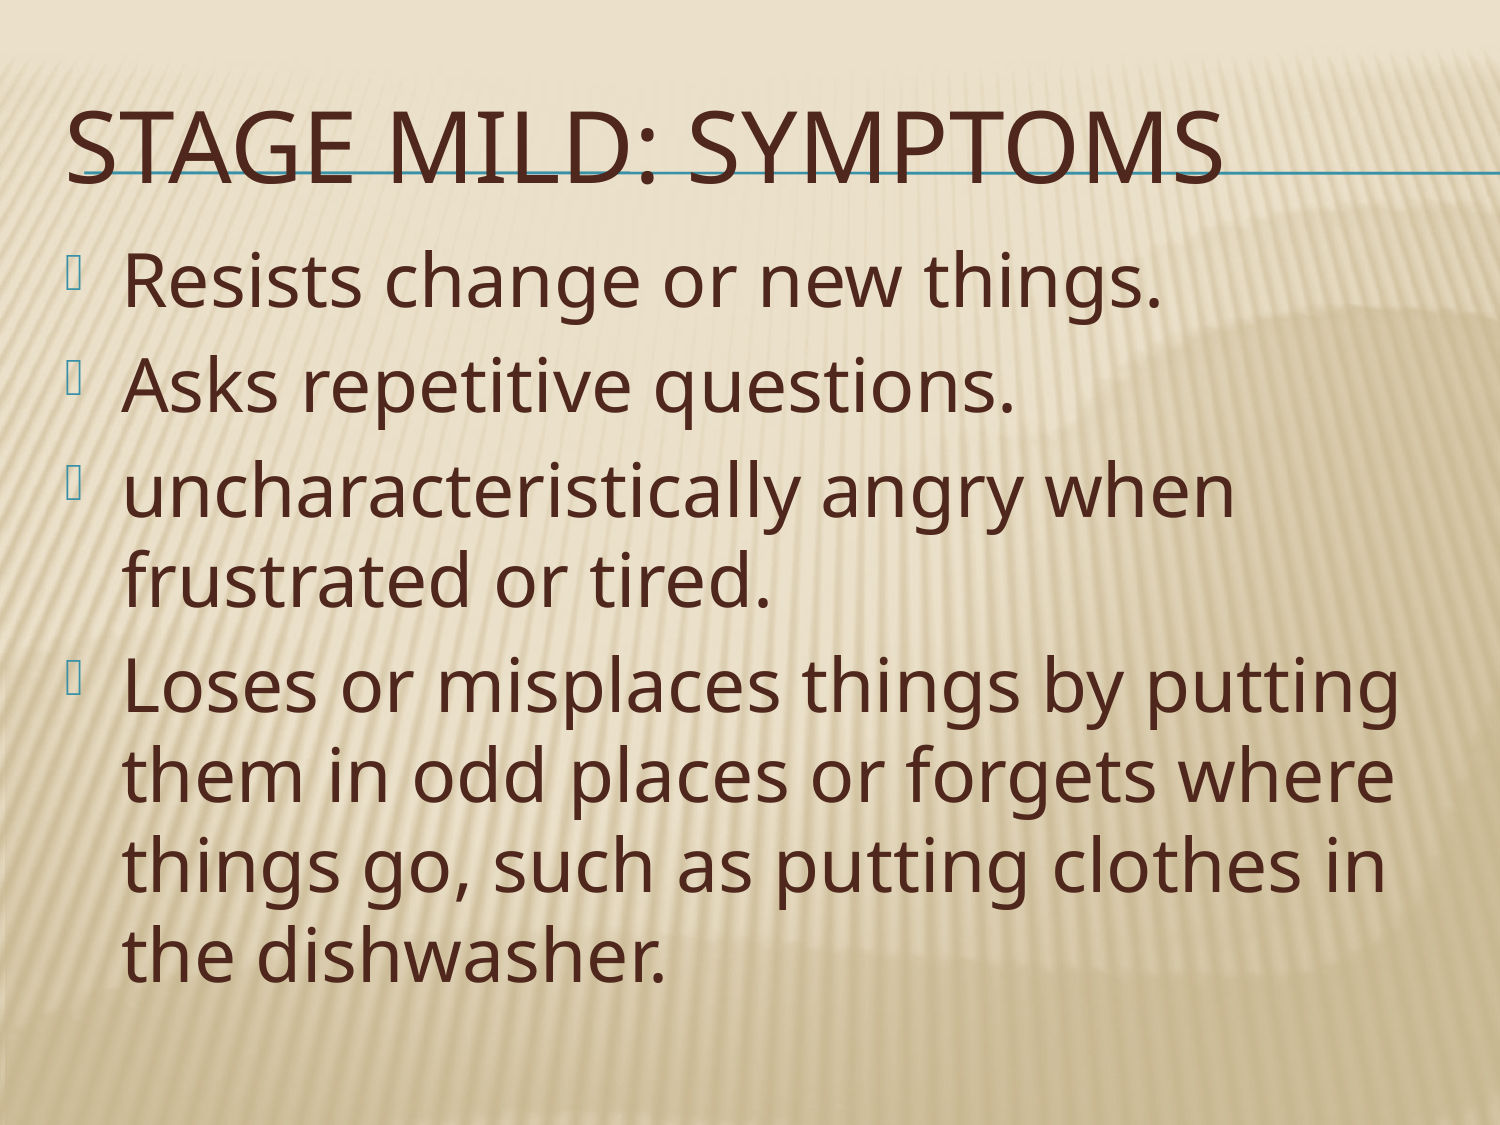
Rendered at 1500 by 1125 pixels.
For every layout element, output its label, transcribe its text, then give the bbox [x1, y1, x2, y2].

title Stage Mild: Symptoms [50, 75, 1475, 213]
list Resists change or new things. Asks repetitive questions. uncharacteristically angry when frustrated or tired. Loses or misplaces things by putting them in odd places or forgets where things go, such as putting clothes in the dishwasher. [50, 224, 1475, 1125]
